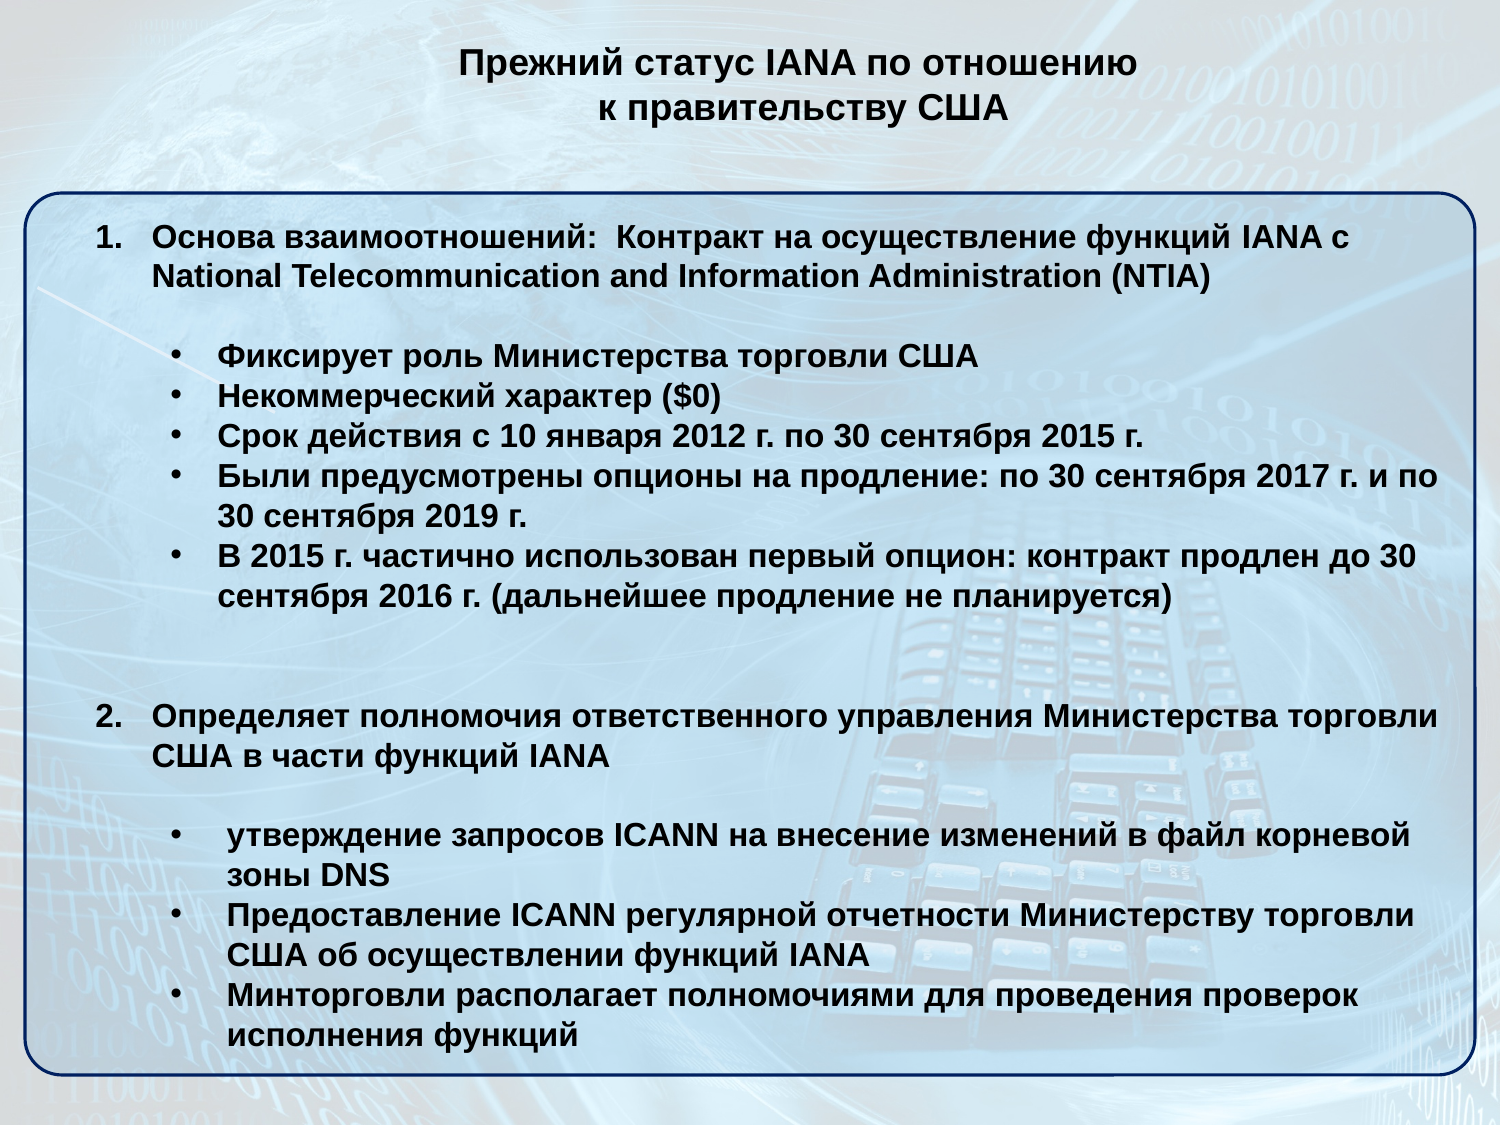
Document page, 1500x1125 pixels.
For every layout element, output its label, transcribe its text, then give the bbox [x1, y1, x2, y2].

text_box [37, 287, 276, 413]
text_box Основа взаимоотношений: Контракт на осуществление функций IANA c National Telecommunication and Information Administration (NTIA) Фиксирует роль Министерства торговли США Некоммерческий характер ($0) Cрок действия с 10 января 2012 г. по 30 сентября 2015 г. Были предусмотрены опционы на продление: по 30 сентября 2017 г. и по 30 сентября 2019 г. В 2015 г. частично использован первый опцион: контракт продлен до 30 сентября 2016 г. (дальнейшее продление не планируется) Определяет полномочия ответственного управления Министерства торговли США в части функций IANA утверждение запросов ICANN на внесение изменений в файл корневой зоны DNS Предоставление ICANN регулярной отчетности Министерству торговли США об осуществлении функций IANA Минторговли располагает полномочиями для проведения проверок исполнения функций [24, 192, 1476, 1076]
picture [0, 0, 1500, 1125]
title Прежний статуc IANA по отношению к правительству США [203, 20, 1404, 146]
